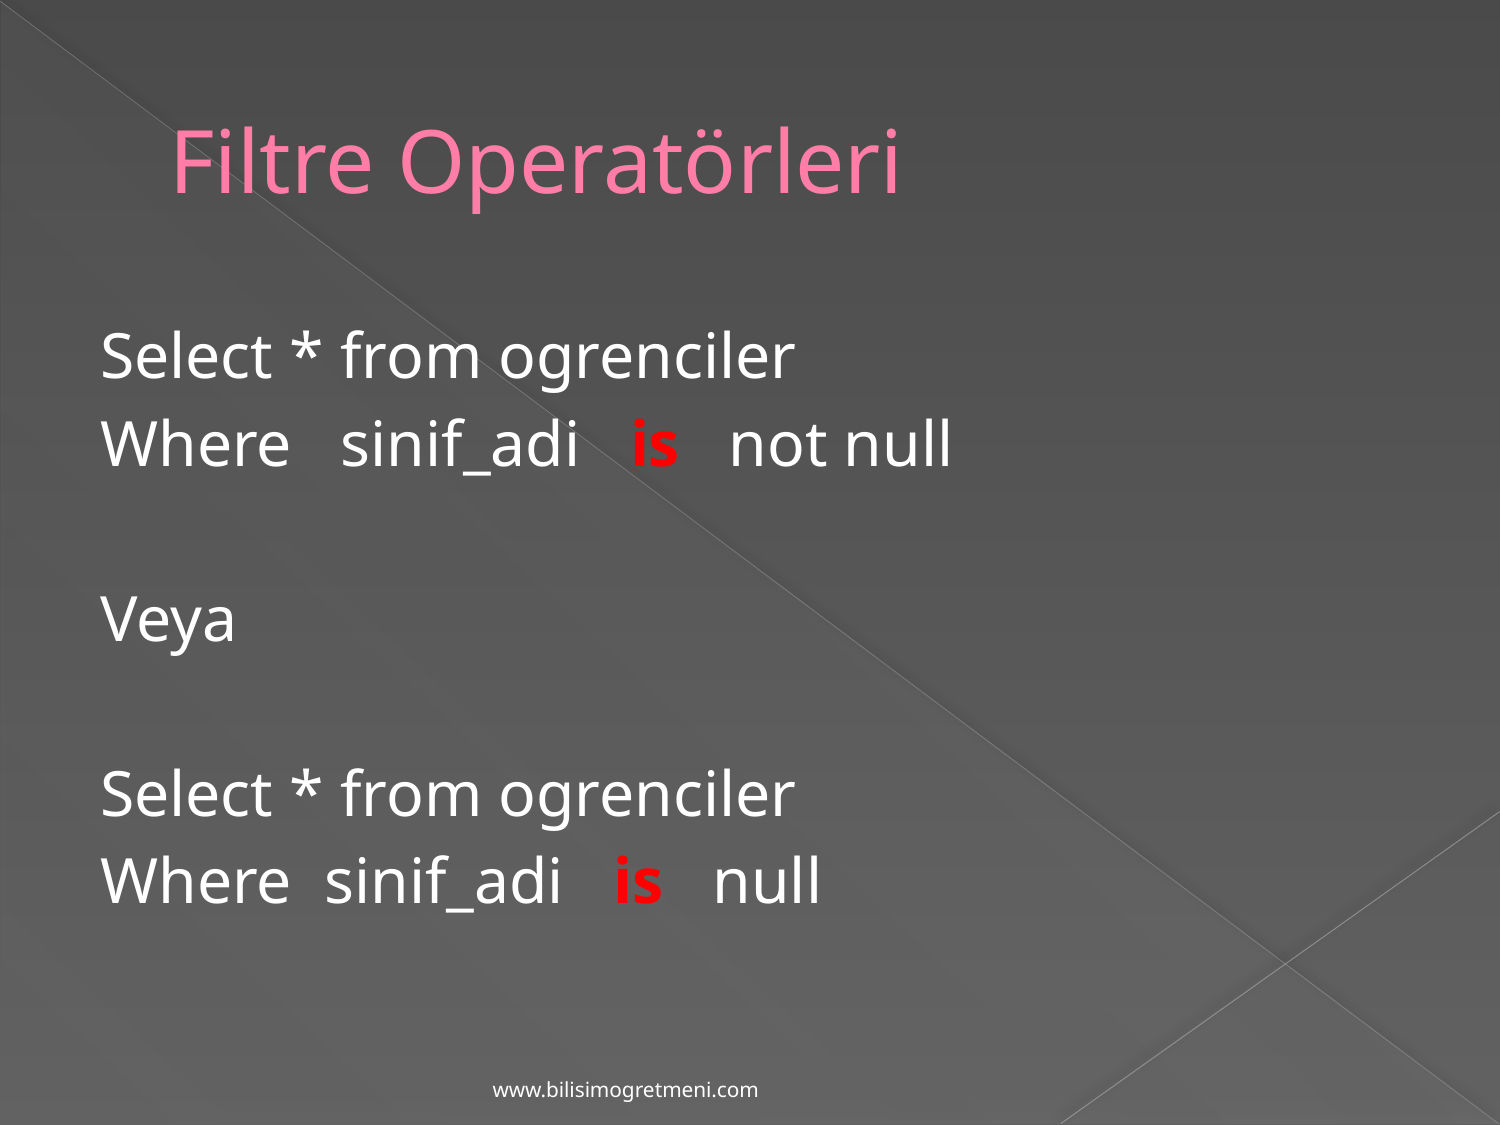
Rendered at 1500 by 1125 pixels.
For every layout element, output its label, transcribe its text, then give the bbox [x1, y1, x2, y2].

title Filtre Operatörleri [75, 43, 1425, 274]
list Select * from ogrenciler Where sinif_adi is not null Veya Select * from ogrenciler Where sinif_adi is null [75, 308, 1425, 1059]
footer www.bilisimogretmeni.com [75, 1063, 774, 1113]
